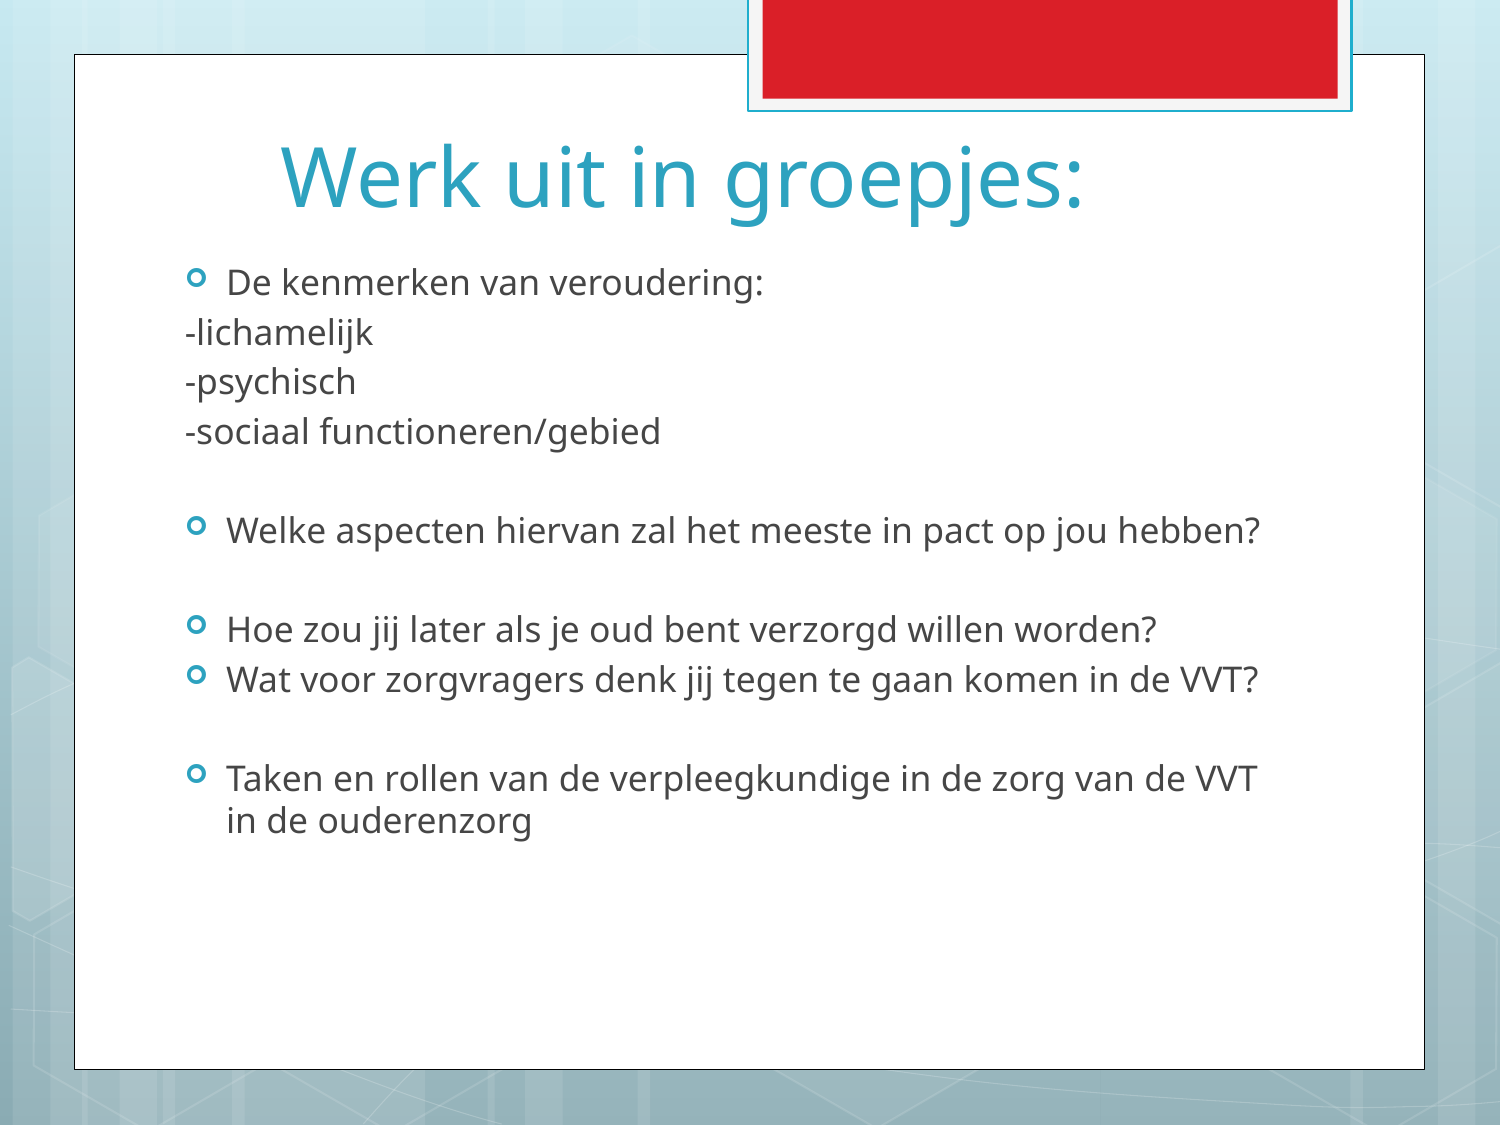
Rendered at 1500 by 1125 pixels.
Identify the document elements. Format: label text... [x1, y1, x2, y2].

title Werk uit in groepjes: [265, 78, 1324, 232]
list De kenmerken van veroudering: -lichamelijk -psychisch -sociaal functioneren/gebied Welke aspecten hiervan zal het meeste in pact op jou hebben? Hoe zou jij later als je oud bent verzorgd willen worden? Wat voor zorgvragers denk jij tegen te gaan komen in de VVT? Taken en rollen van de verpleegkundige in de zorg van de VVT in de ouderenzorg [159, 231, 1283, 957]
